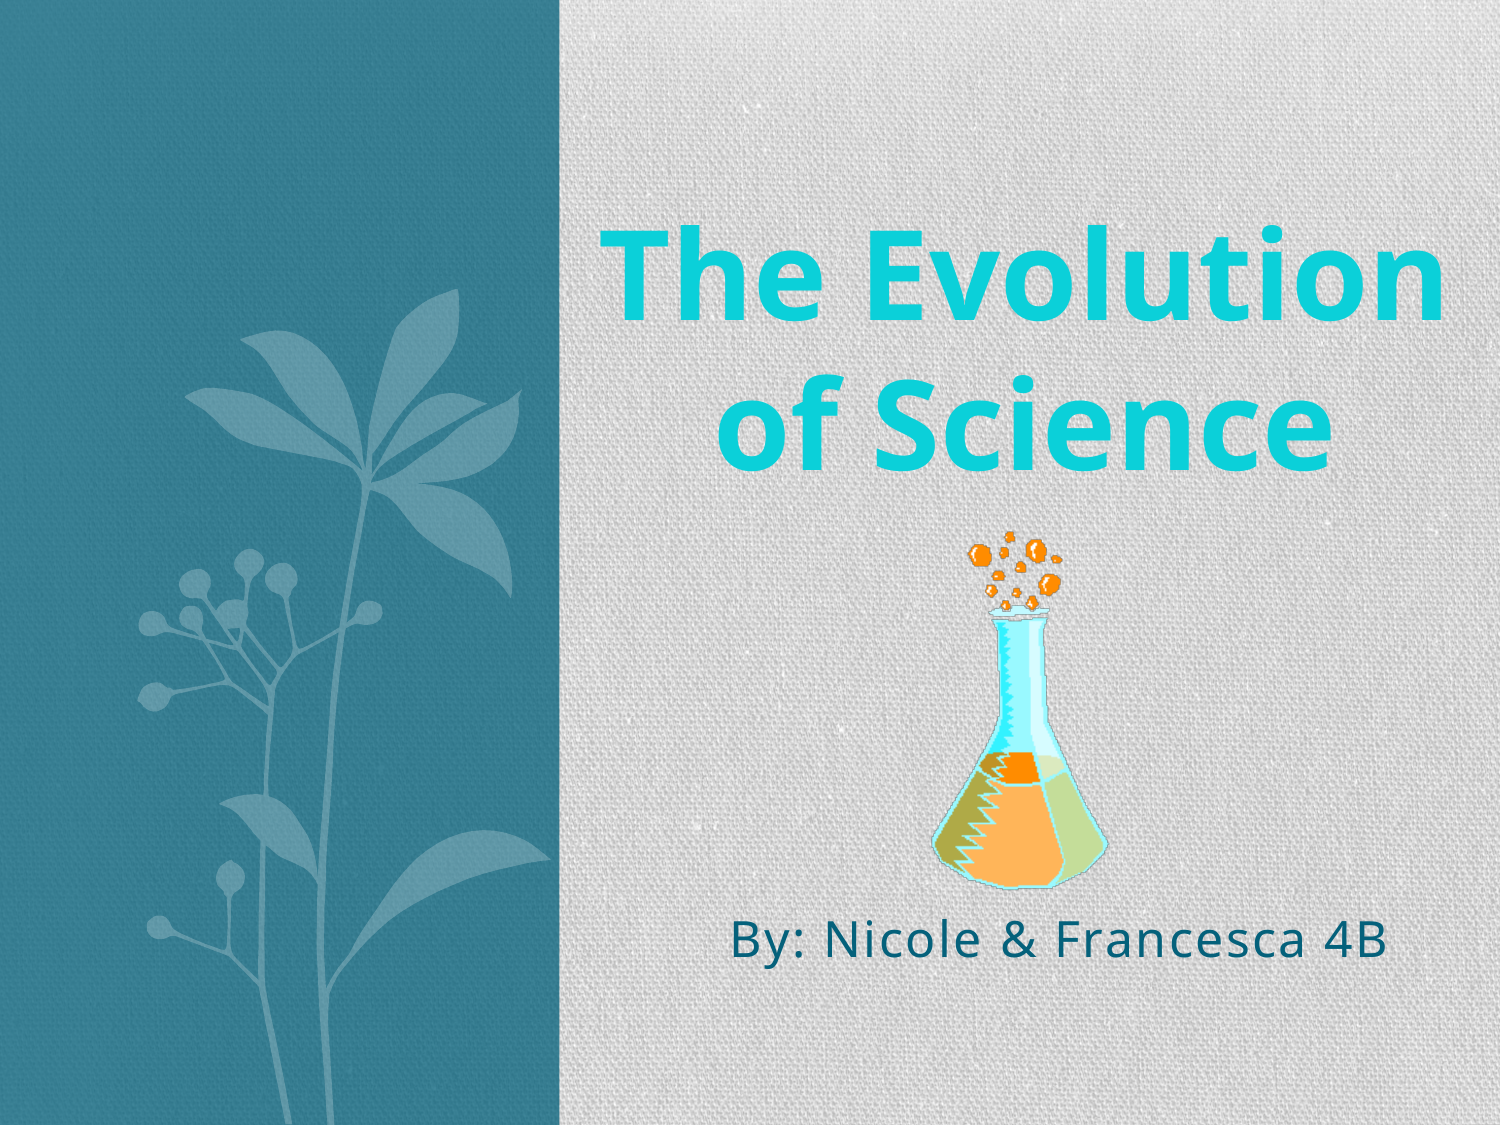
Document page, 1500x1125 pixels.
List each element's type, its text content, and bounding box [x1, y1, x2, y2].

picture [928, 528, 1122, 899]
text_box The Evolution of Science [583, 187, 1467, 503]
subtitle By: Nicole & Francesca 4B [575, 900, 1500, 1125]
